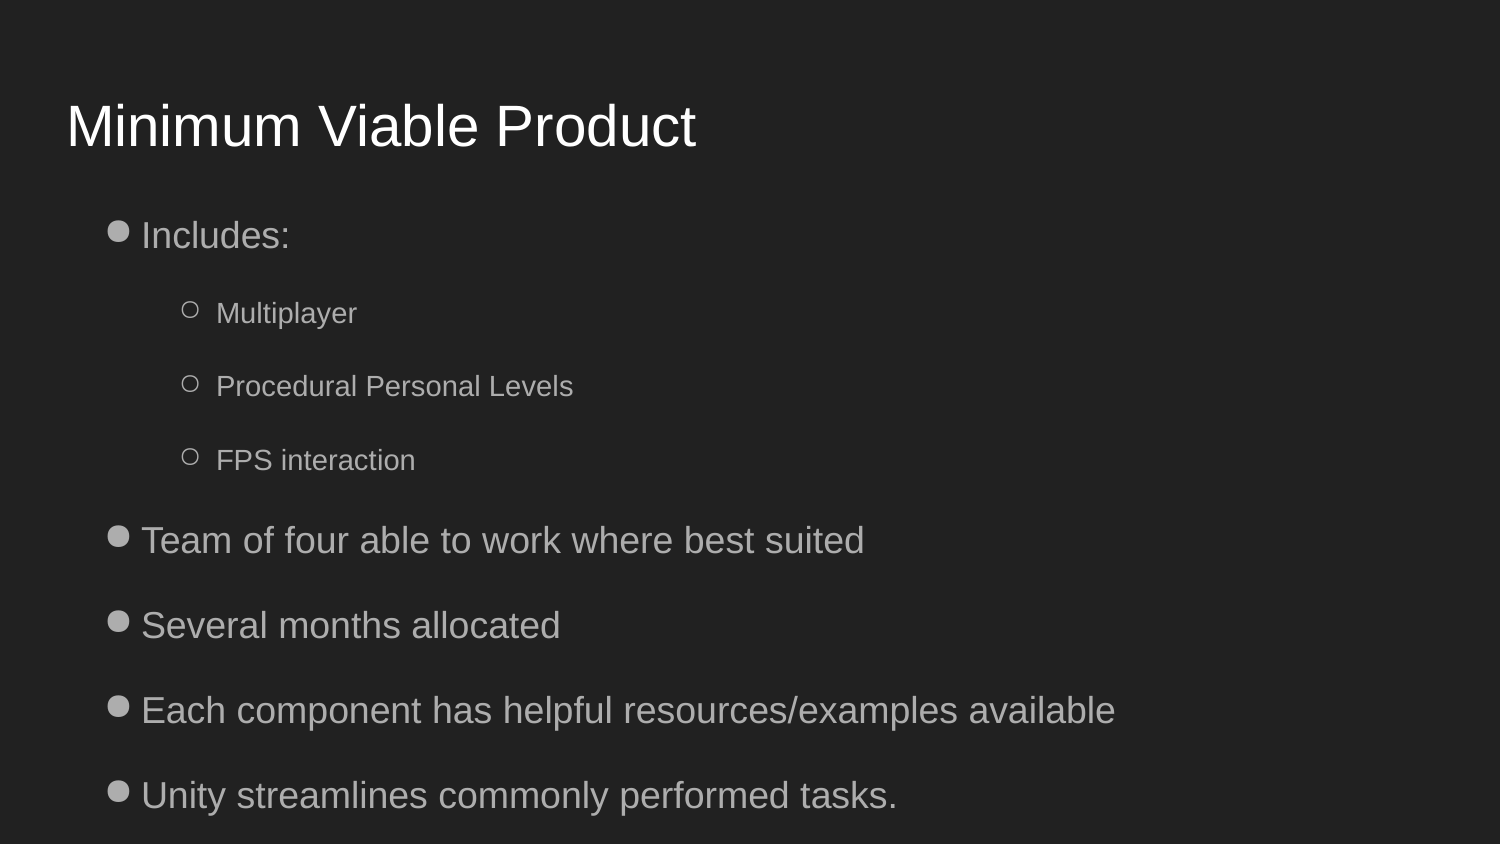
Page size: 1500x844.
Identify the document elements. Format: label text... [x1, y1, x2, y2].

title Minimum Viable Product [51, 72, 1449, 167]
list Includes: Multiplayer Procedural Personal Levels FPS interaction Team of four able to work where best suited Several months allocated Each component has helpful resources/examples available Unity streamlines commonly performed tasks. [51, 189, 1449, 750]
